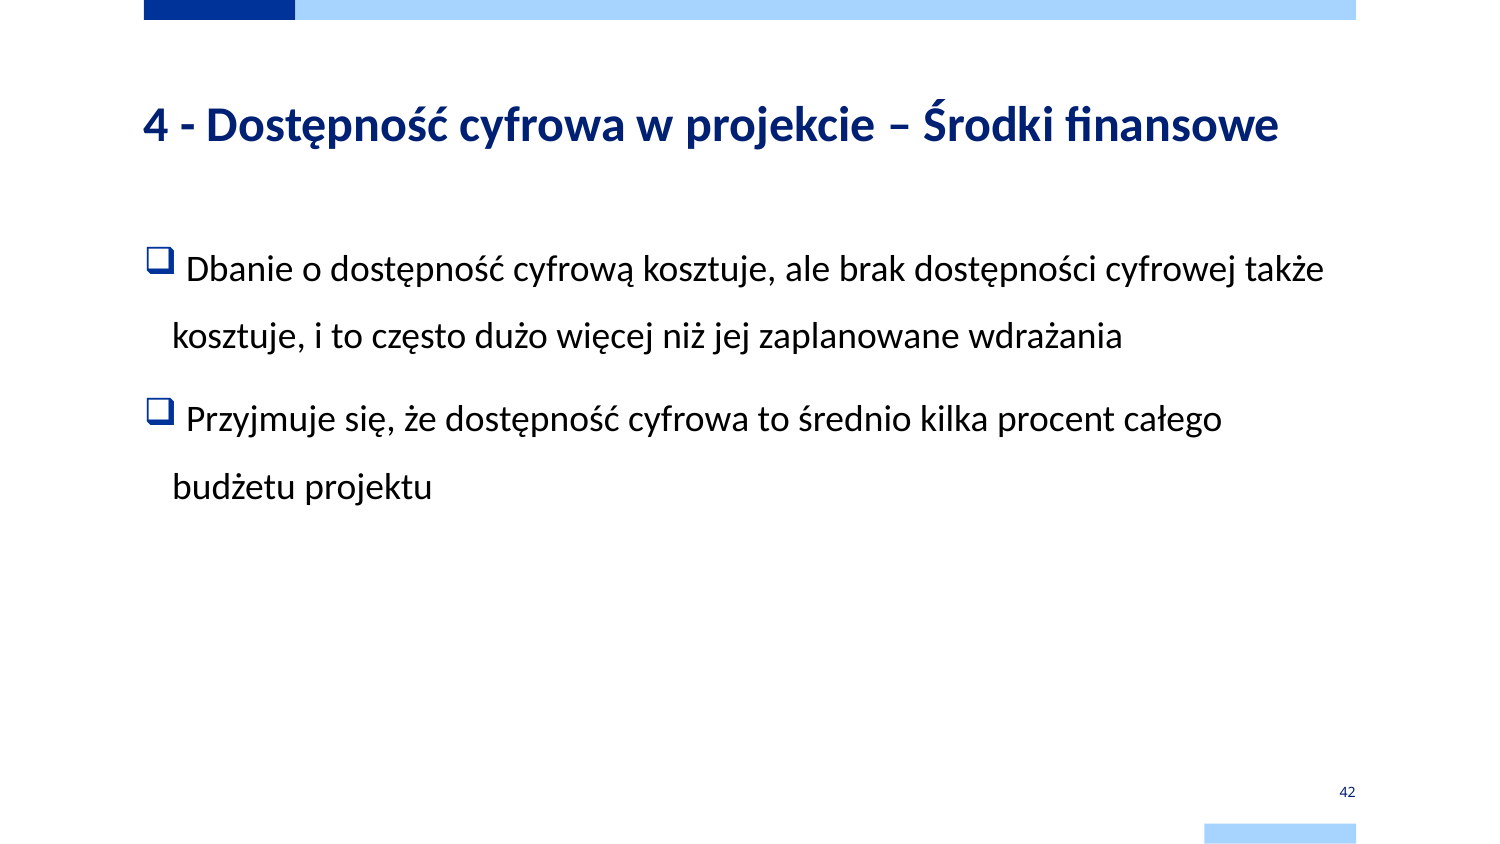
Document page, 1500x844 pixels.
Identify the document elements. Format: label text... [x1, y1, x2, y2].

list Dbanie o dostępność cyfrową kosztuje, ale brak dostępności cyfrowej także kosztuje, i to często dużo więcej niż jej zaplanowane wdrażania Przyjmuje się, że dostępność cyfrowa to średnio kilka procent całego budżetu projektu [143, 220, 1357, 744]
slide_number 42 [1204, 783, 1356, 804]
title 4 - Dostępność cyfrowa w projekcie – Środki finansowe [143, 100, 1357, 220]
